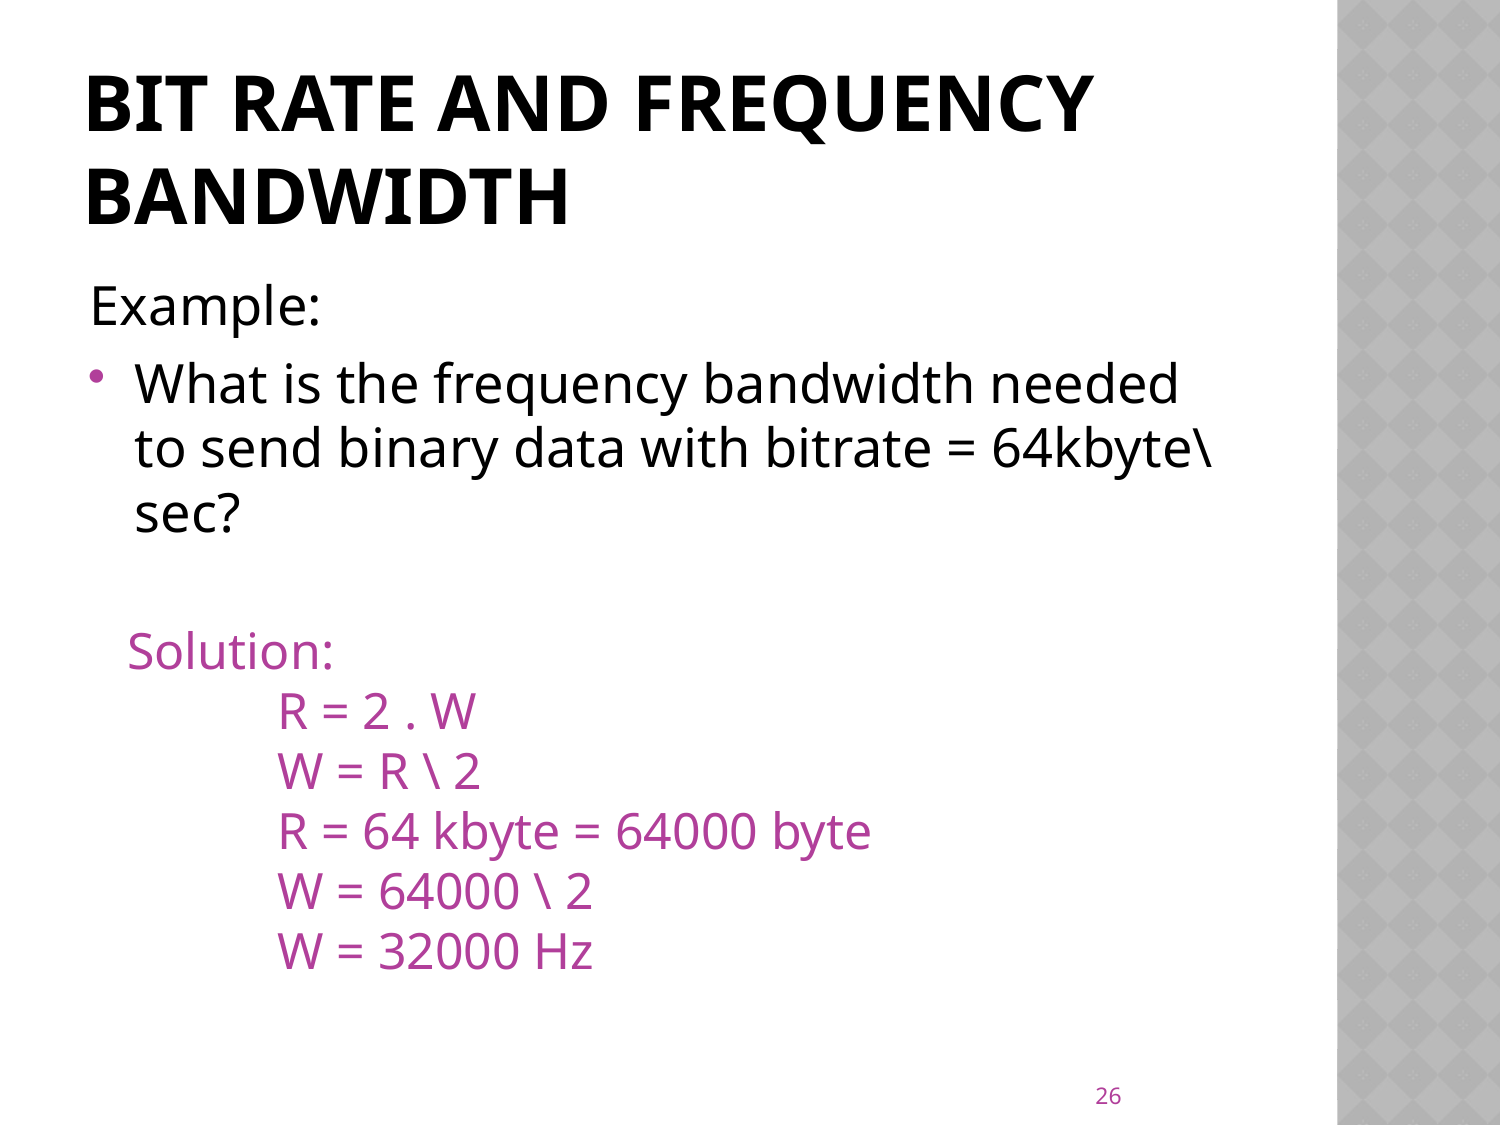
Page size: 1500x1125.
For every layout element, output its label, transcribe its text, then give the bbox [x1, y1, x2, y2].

list Example: What is the frequency bandwidth needed to send binary data with bitrate = 64kbyte\sec? [75, 264, 1263, 575]
text_box Solution: R = 2 . W W = R \ 2 R = 64 kbyte = 64000 byte W = 64000 \ 2 W = 32000 Hz [112, 612, 1113, 1033]
title Bit rate and frequency bandwidth [75, 52, 1263, 240]
slide_number 26 [1025, 1075, 1122, 1113]
